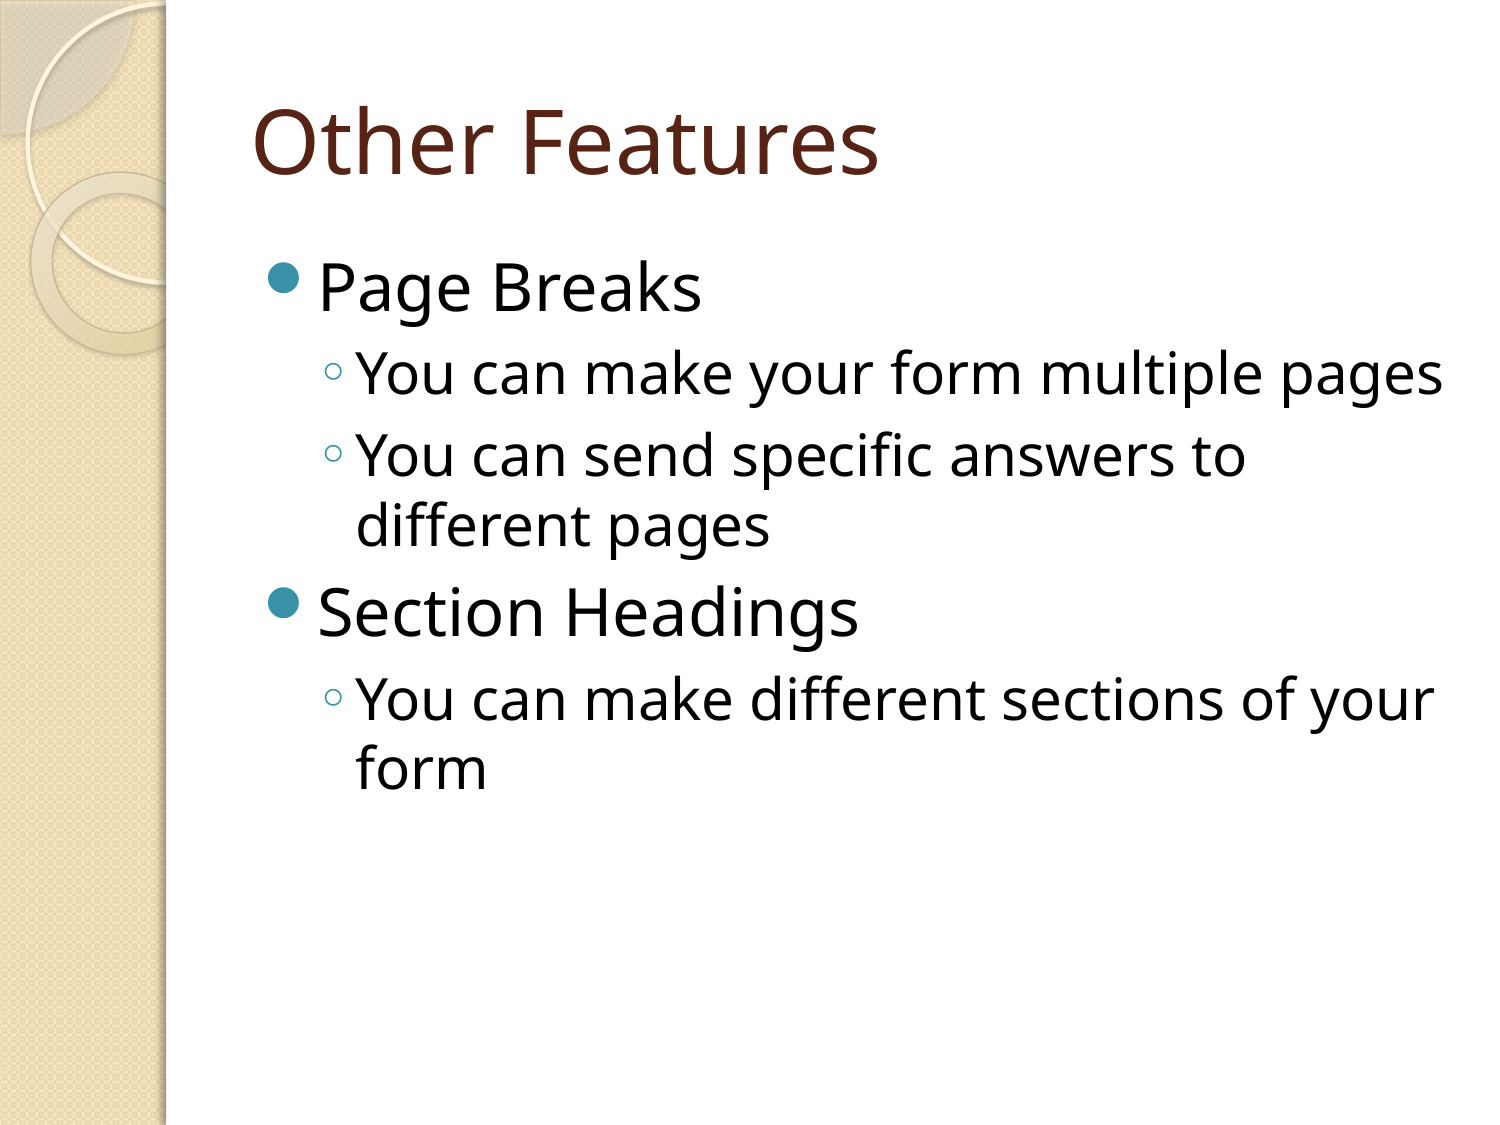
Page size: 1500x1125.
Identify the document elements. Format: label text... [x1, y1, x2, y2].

list Page Breaks You can make your form multiple pages You can send specific answers to different pages Section Headings You can make different sections of your form [235, 237, 1466, 1025]
title Other Features [235, 45, 1466, 233]
